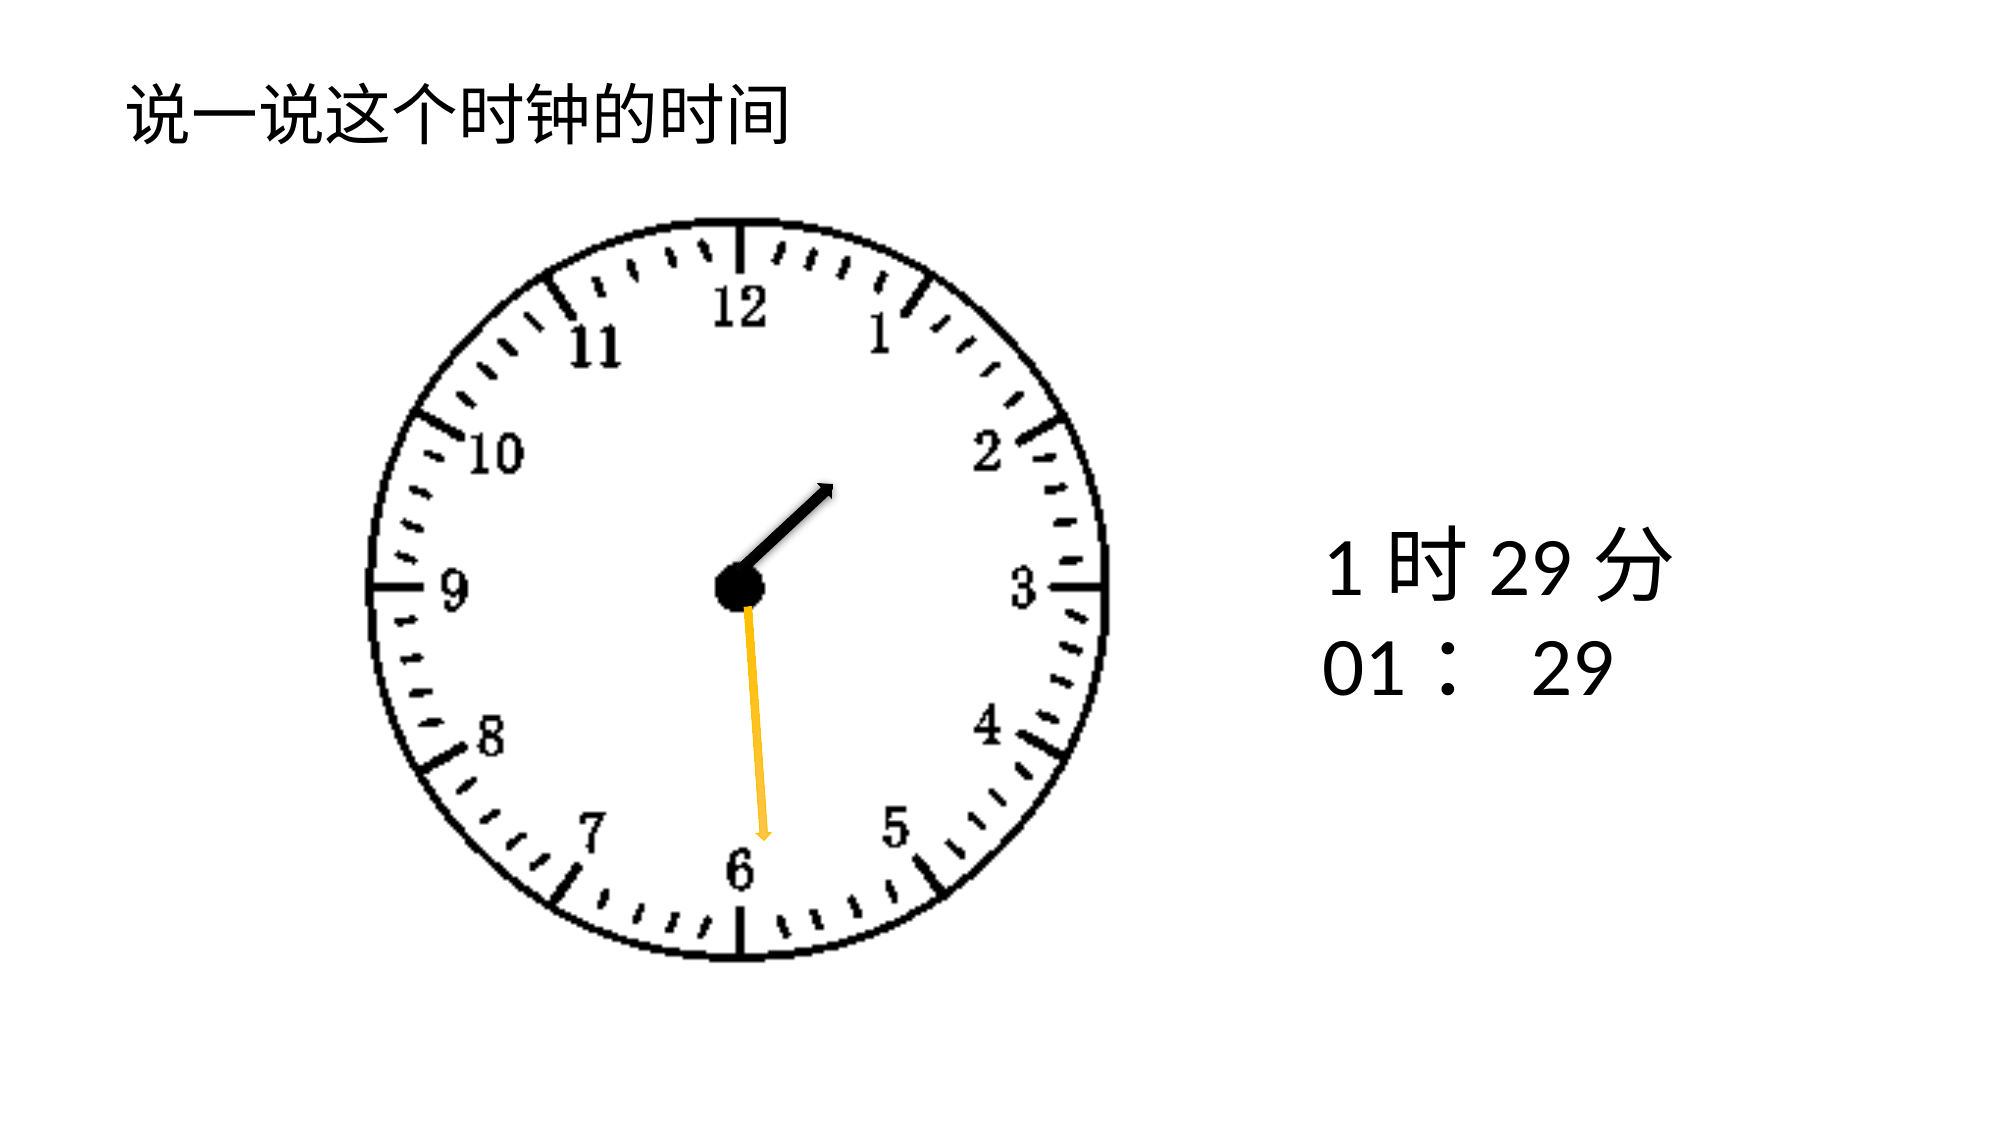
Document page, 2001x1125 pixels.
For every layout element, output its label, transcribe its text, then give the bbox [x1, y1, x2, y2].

text_box 说一说这个时钟的时间 [109, 65, 813, 161]
text_box 1时29分 01：29 [1307, 504, 1906, 720]
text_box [362, 210, 1122, 972]
